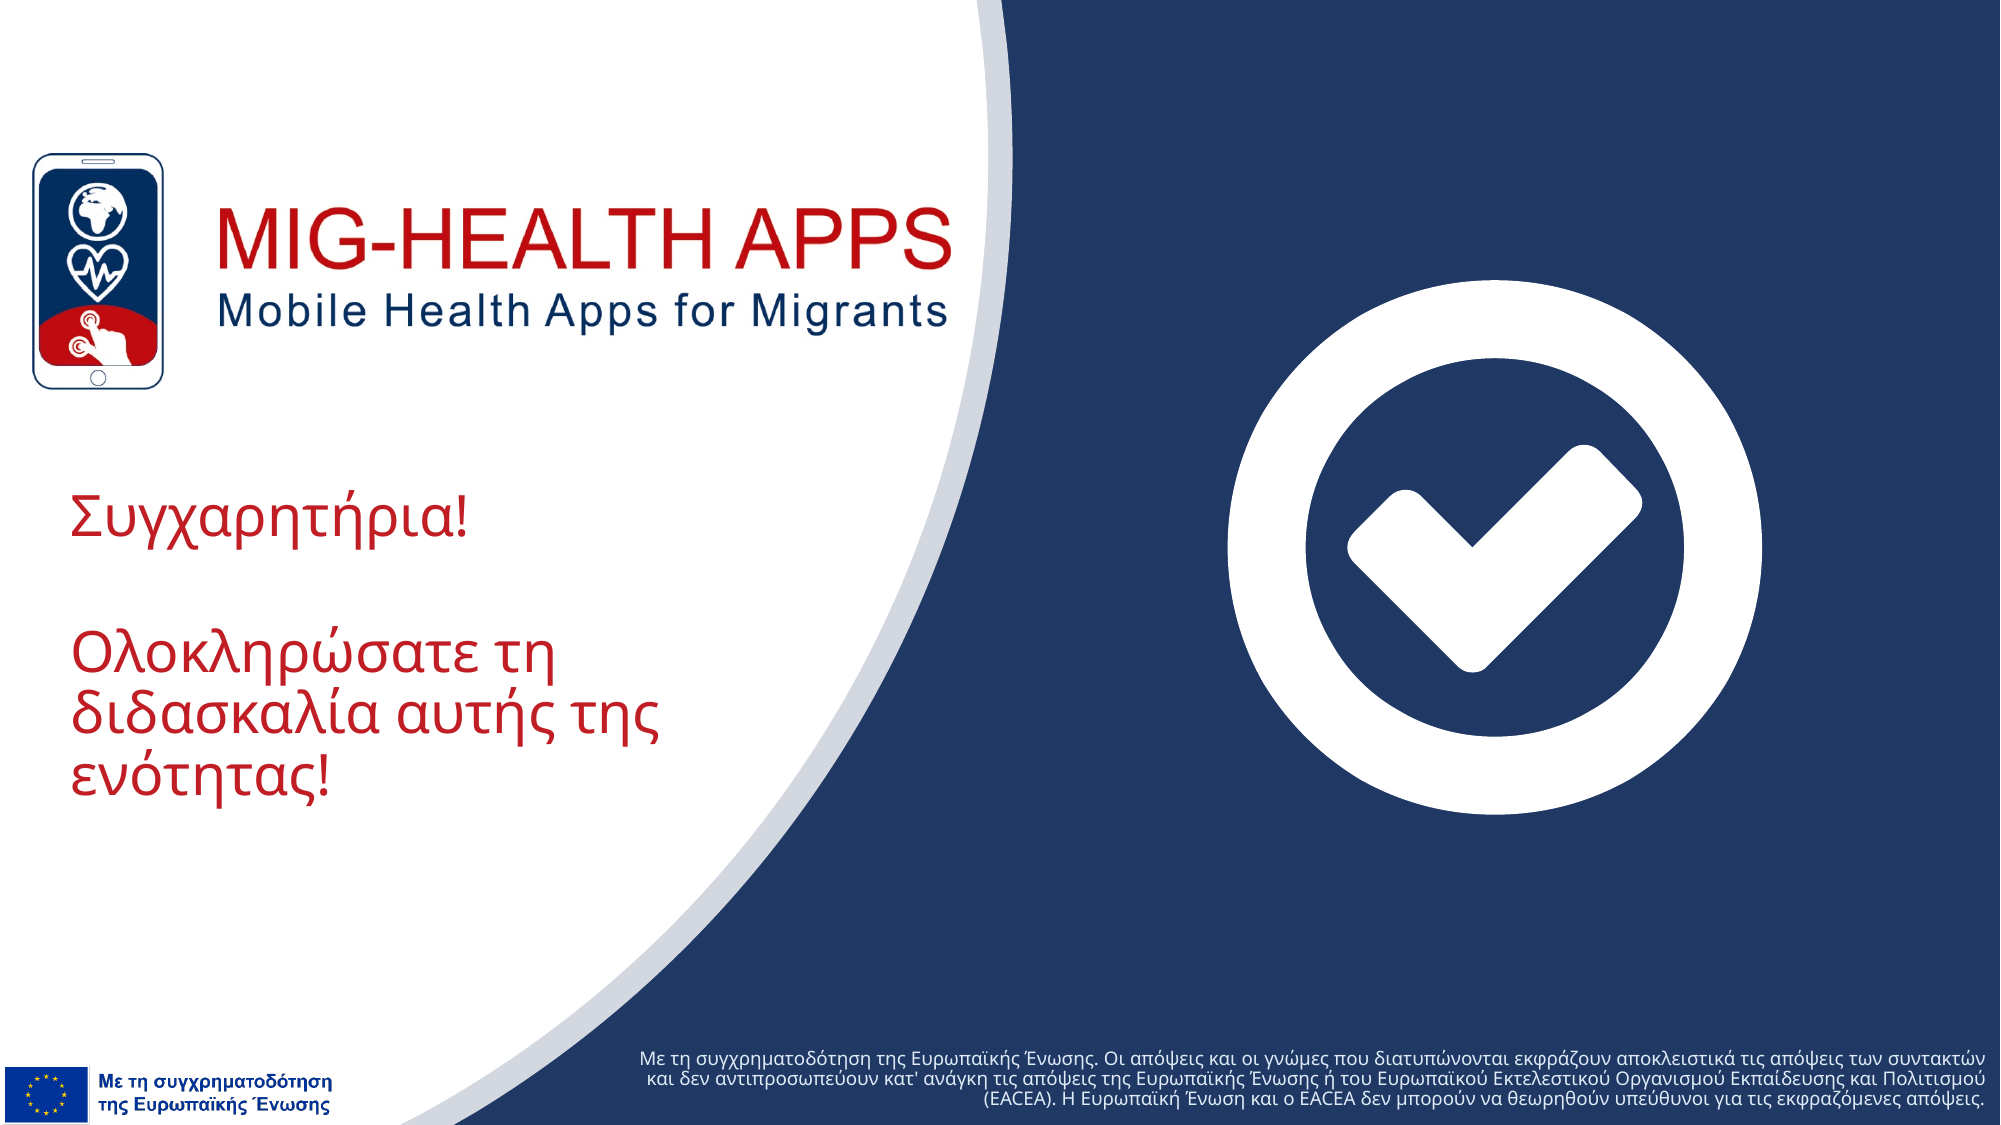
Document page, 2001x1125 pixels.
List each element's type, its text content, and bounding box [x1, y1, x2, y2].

picture [70, 569, 452, 951]
picture [32, 153, 951, 390]
picture [0, 1062, 343, 1125]
text_box [882, 0, 1014, 685]
text_box Με τη συγχρηματοδότηση της Ευρωπαϊκής Ένωσης. Οι απόψεις και οι γνώμες που διατυπώνονται εκφράζουν αποκλειστικά τις απόψεις των συντακτών και δεν αντιπροσωπεύουν κατ' ανάγκη τις απόψεις της Ευρωπαϊκής Ένωσης ή του Ευρωπαϊκού Εκτελεστικού Οργανισμού Εκπαίδευσης και Πολιτισμού (EACEA). Η Ευρωπαϊκή Ένωση και ο EACEA δεν μπορούν να θεωρηθούν υπεύθυνοι για τις εκφραζόμενες απόψεις. [600, 1027, 2000, 1125]
picture [1226, 280, 1763, 816]
text_box [404, 816, 800, 1125]
text_box Συγχαρητήρια! Ολοκληρώσατε τη διδασκαλία αυτής της ενότητας! [55, 479, 882, 816]
text_box [0, 0, 990, 1125]
